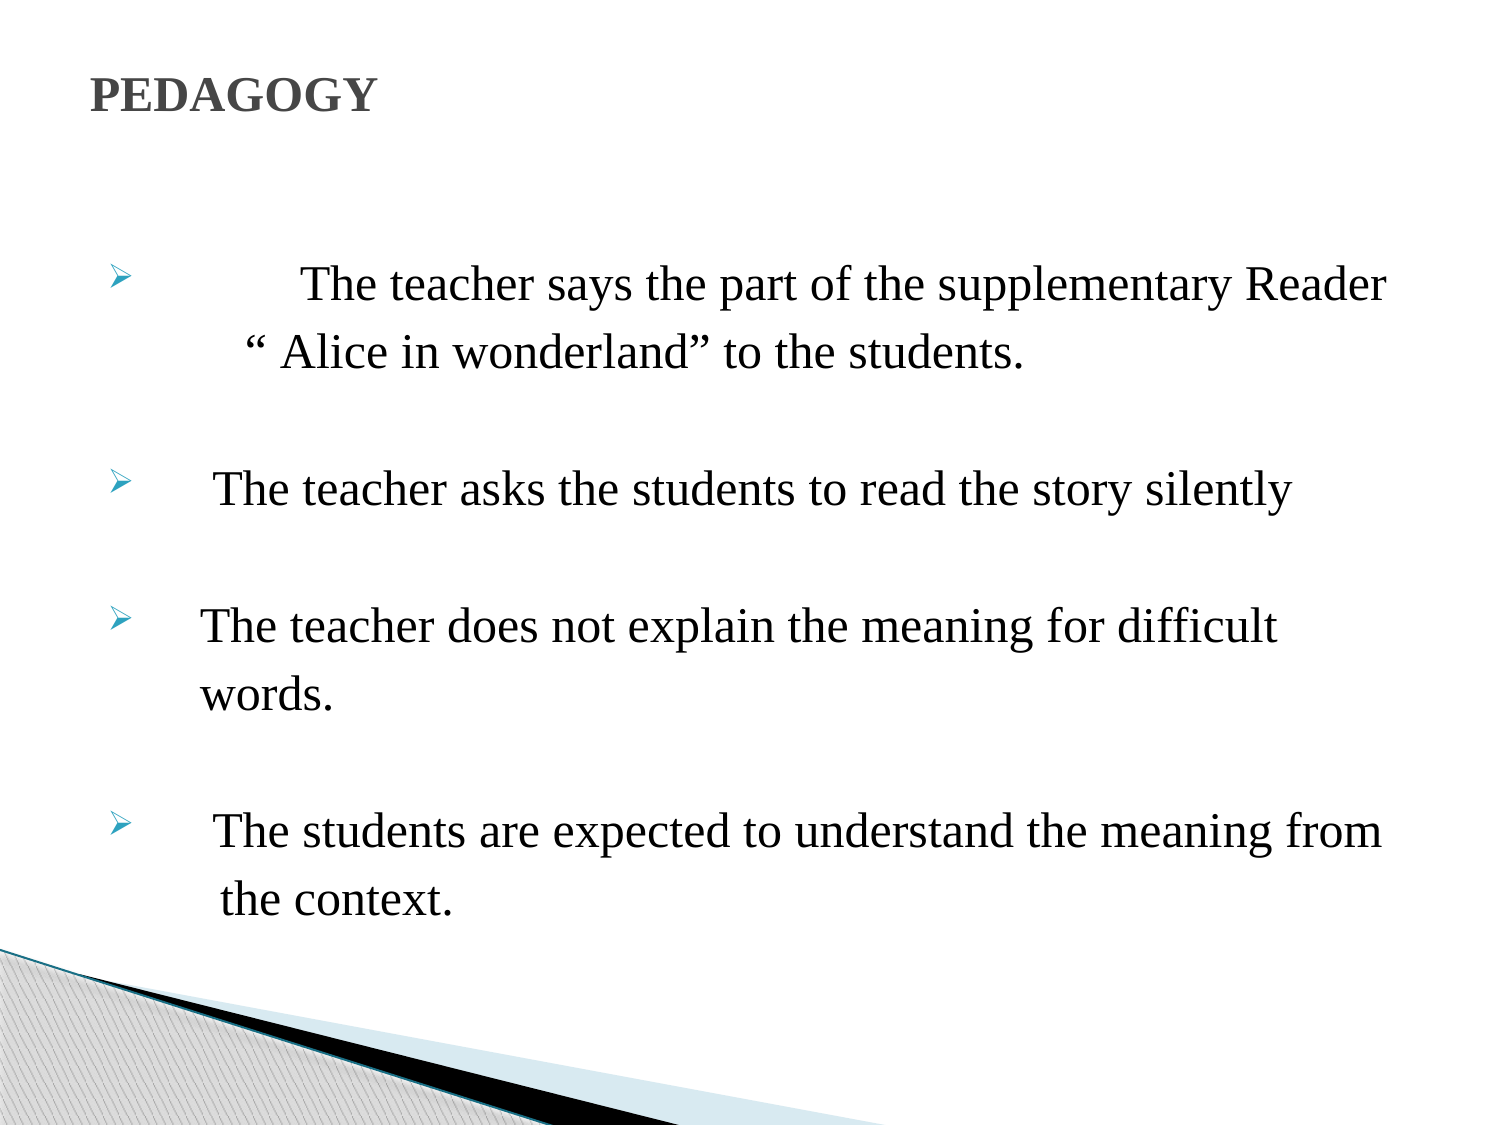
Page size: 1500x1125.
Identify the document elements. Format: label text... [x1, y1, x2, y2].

list The teacher says the part of the supplementary Reader “ Alice in wonderland” to the students. The teacher asks the students to read the story silently The teacher does not explain the meaning for difficult words. The students are expected to understand the meaning from the context. [75, 174, 1425, 986]
title PEDAGOGY [75, 45, 1425, 138]
